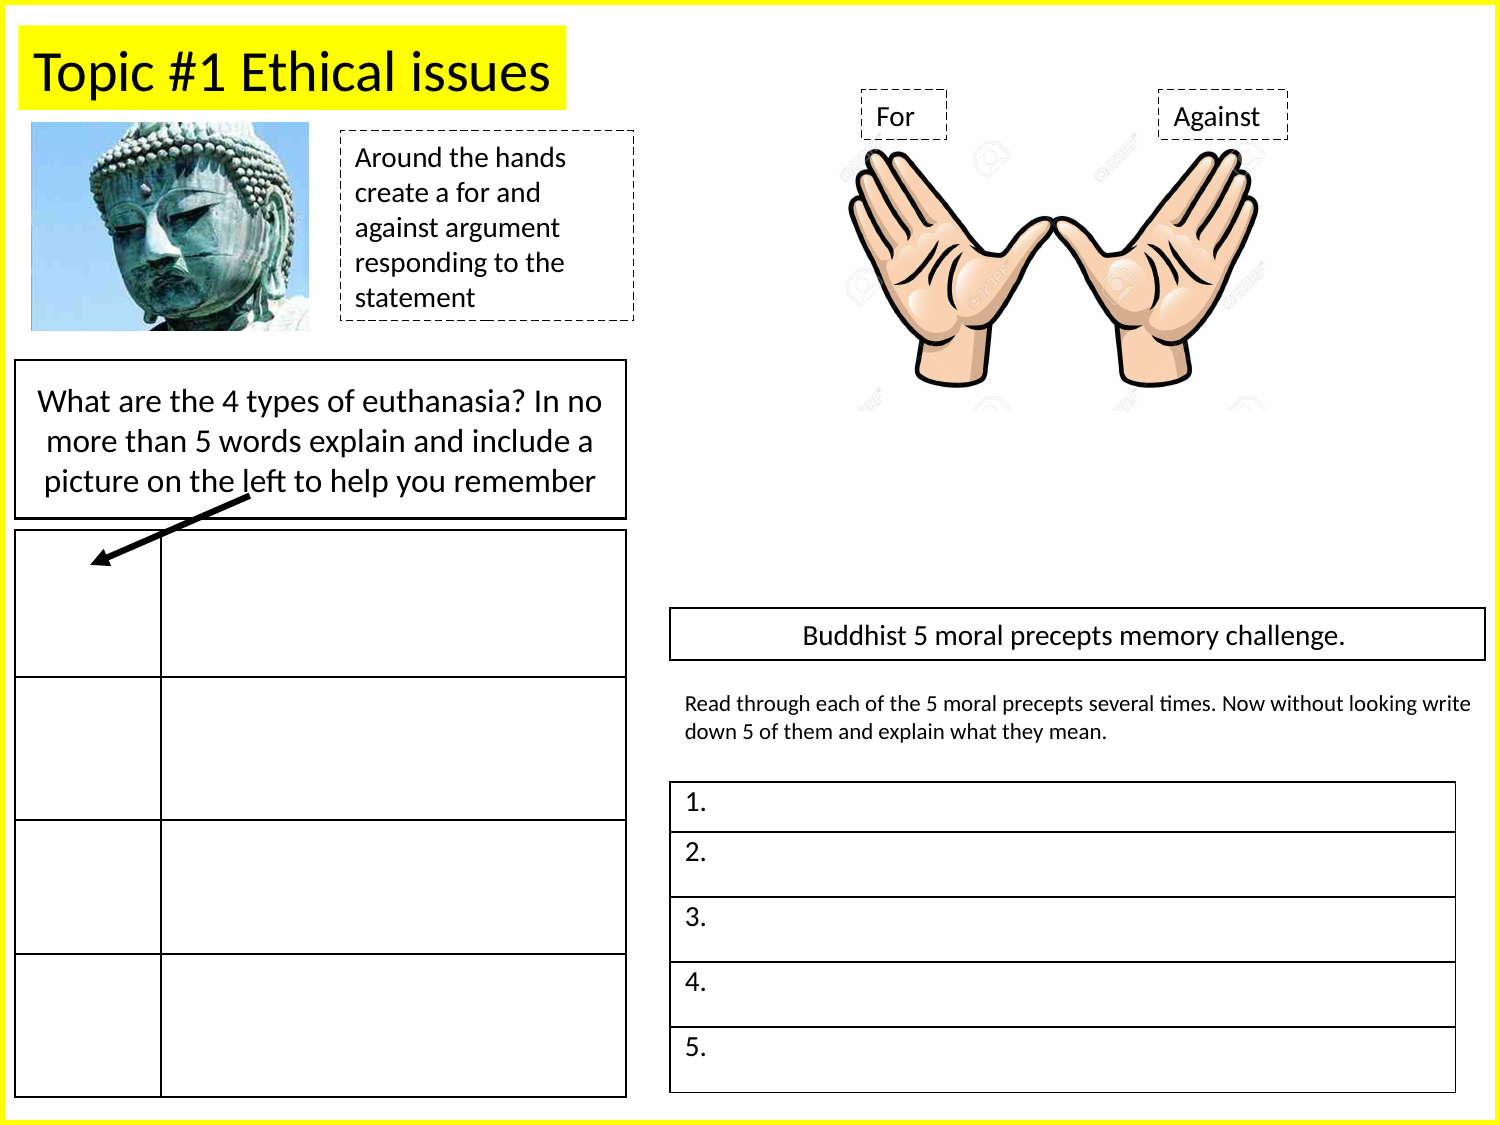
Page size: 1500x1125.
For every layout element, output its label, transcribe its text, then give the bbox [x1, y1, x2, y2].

text_box For [861, 89, 947, 122]
table_header 1. [671, 783, 1455, 831]
table_header [162, 531, 625, 676]
text_box Buddhist 5 moral precepts memory challenge. [669, 607, 1486, 661]
table_cell [16, 821, 160, 953]
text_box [90, 495, 250, 565]
table_cell 4. [671, 963, 1455, 1026]
text_box Against [1158, 89, 1288, 140]
table_cell [162, 821, 625, 953]
text_box Topic #1 Ethical issues [18, 25, 567, 110]
table_cell [16, 678, 160, 819]
table_cell 5. [671, 1028, 1455, 1092]
text_box Around the hands create a for and against argument responding to the statement [340, 130, 634, 321]
table_cell 2. [671, 833, 1455, 896]
picture [31, 122, 309, 331]
text_box [0, 0, 1500, 1125]
picture [827, 122, 1278, 411]
table_cell 3. [671, 898, 1455, 961]
text_box Read through each of the 5 moral precepts several times. Now without looking write down 5 of them and explain what they mean. [670, 681, 1500, 752]
table_header [16, 531, 160, 676]
table_cell [162, 955, 625, 1096]
table_cell [162, 678, 625, 819]
table_cell [16, 955, 160, 1096]
text_box What are the 4 types of euthanasia? In no more than 5 words explain and include a picture on the left to help you remember [14, 359, 627, 520]
